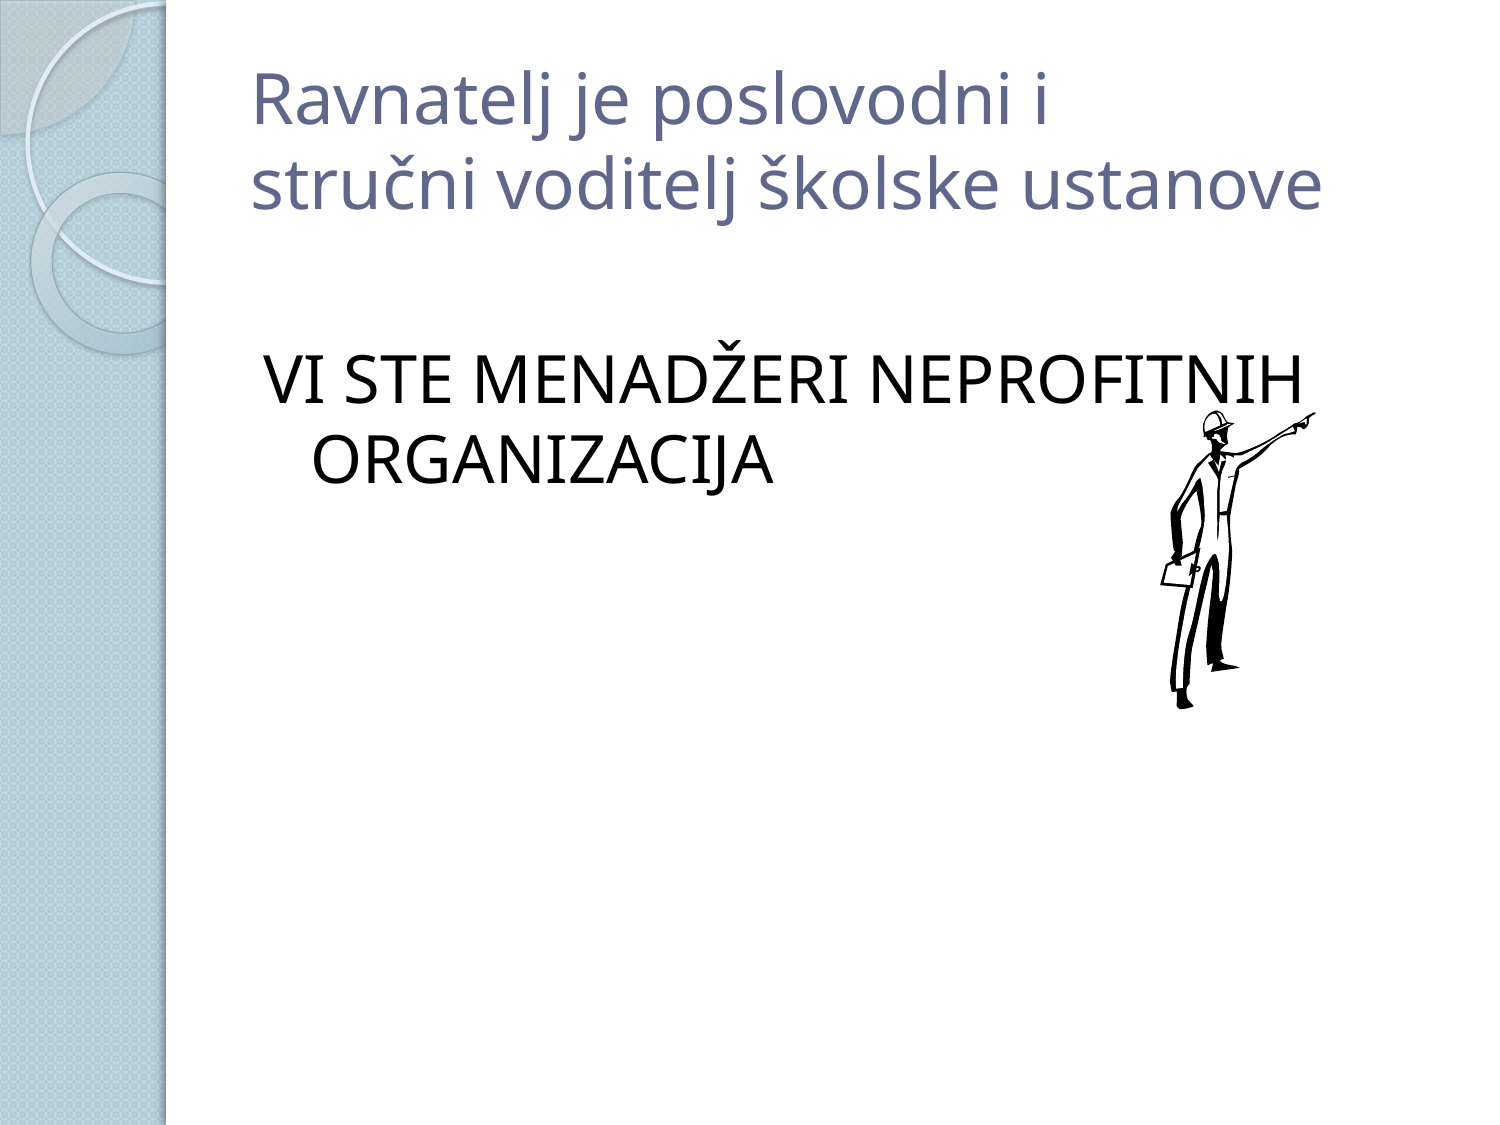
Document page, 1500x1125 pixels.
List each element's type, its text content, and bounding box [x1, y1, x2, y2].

title Ravnatelj je poslovodni i stručni voditelj školske ustanove [235, 45, 1466, 233]
list VI STE MENADŽERI NEPROFITNIH ORGANIZACIJA [235, 237, 1466, 1025]
picture [1159, 409, 1317, 710]
